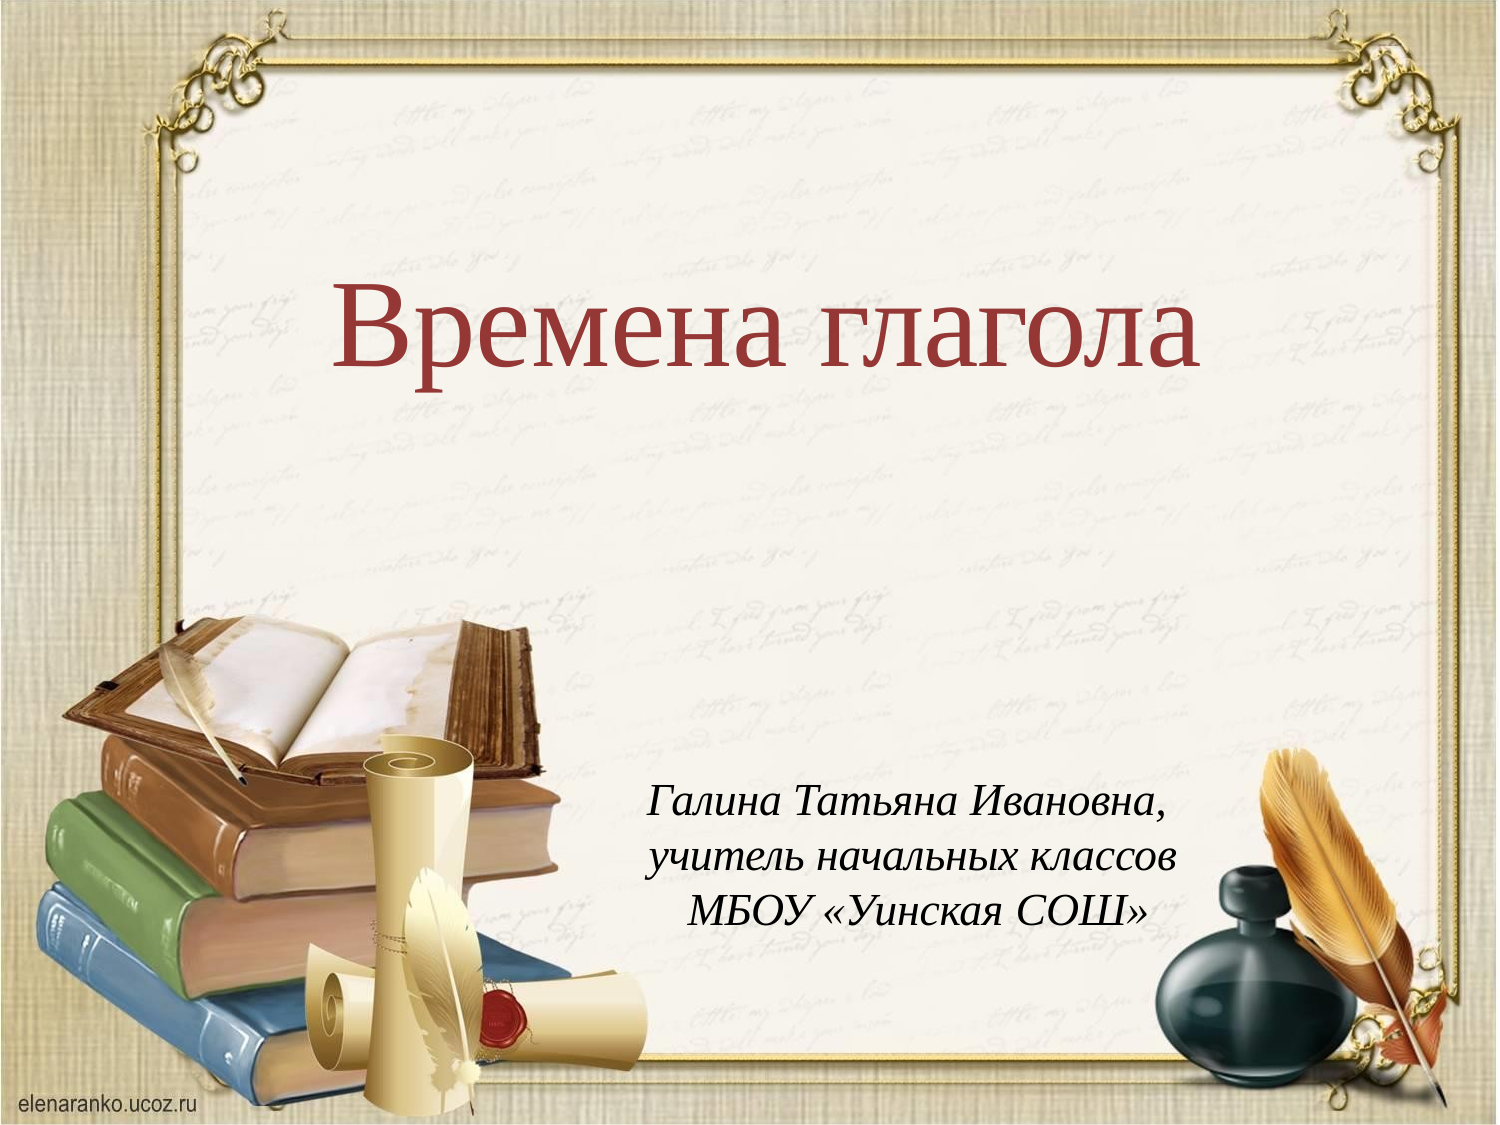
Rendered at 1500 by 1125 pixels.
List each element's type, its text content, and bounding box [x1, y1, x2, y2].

text_box [0, 0, 1499, 1125]
text_box Галина Татьяна Ивановна, учитель начальных классов МБОУ «Уинская СОШ» [643, 767, 1181, 935]
title Времена глагола [328, 239, 1278, 429]
